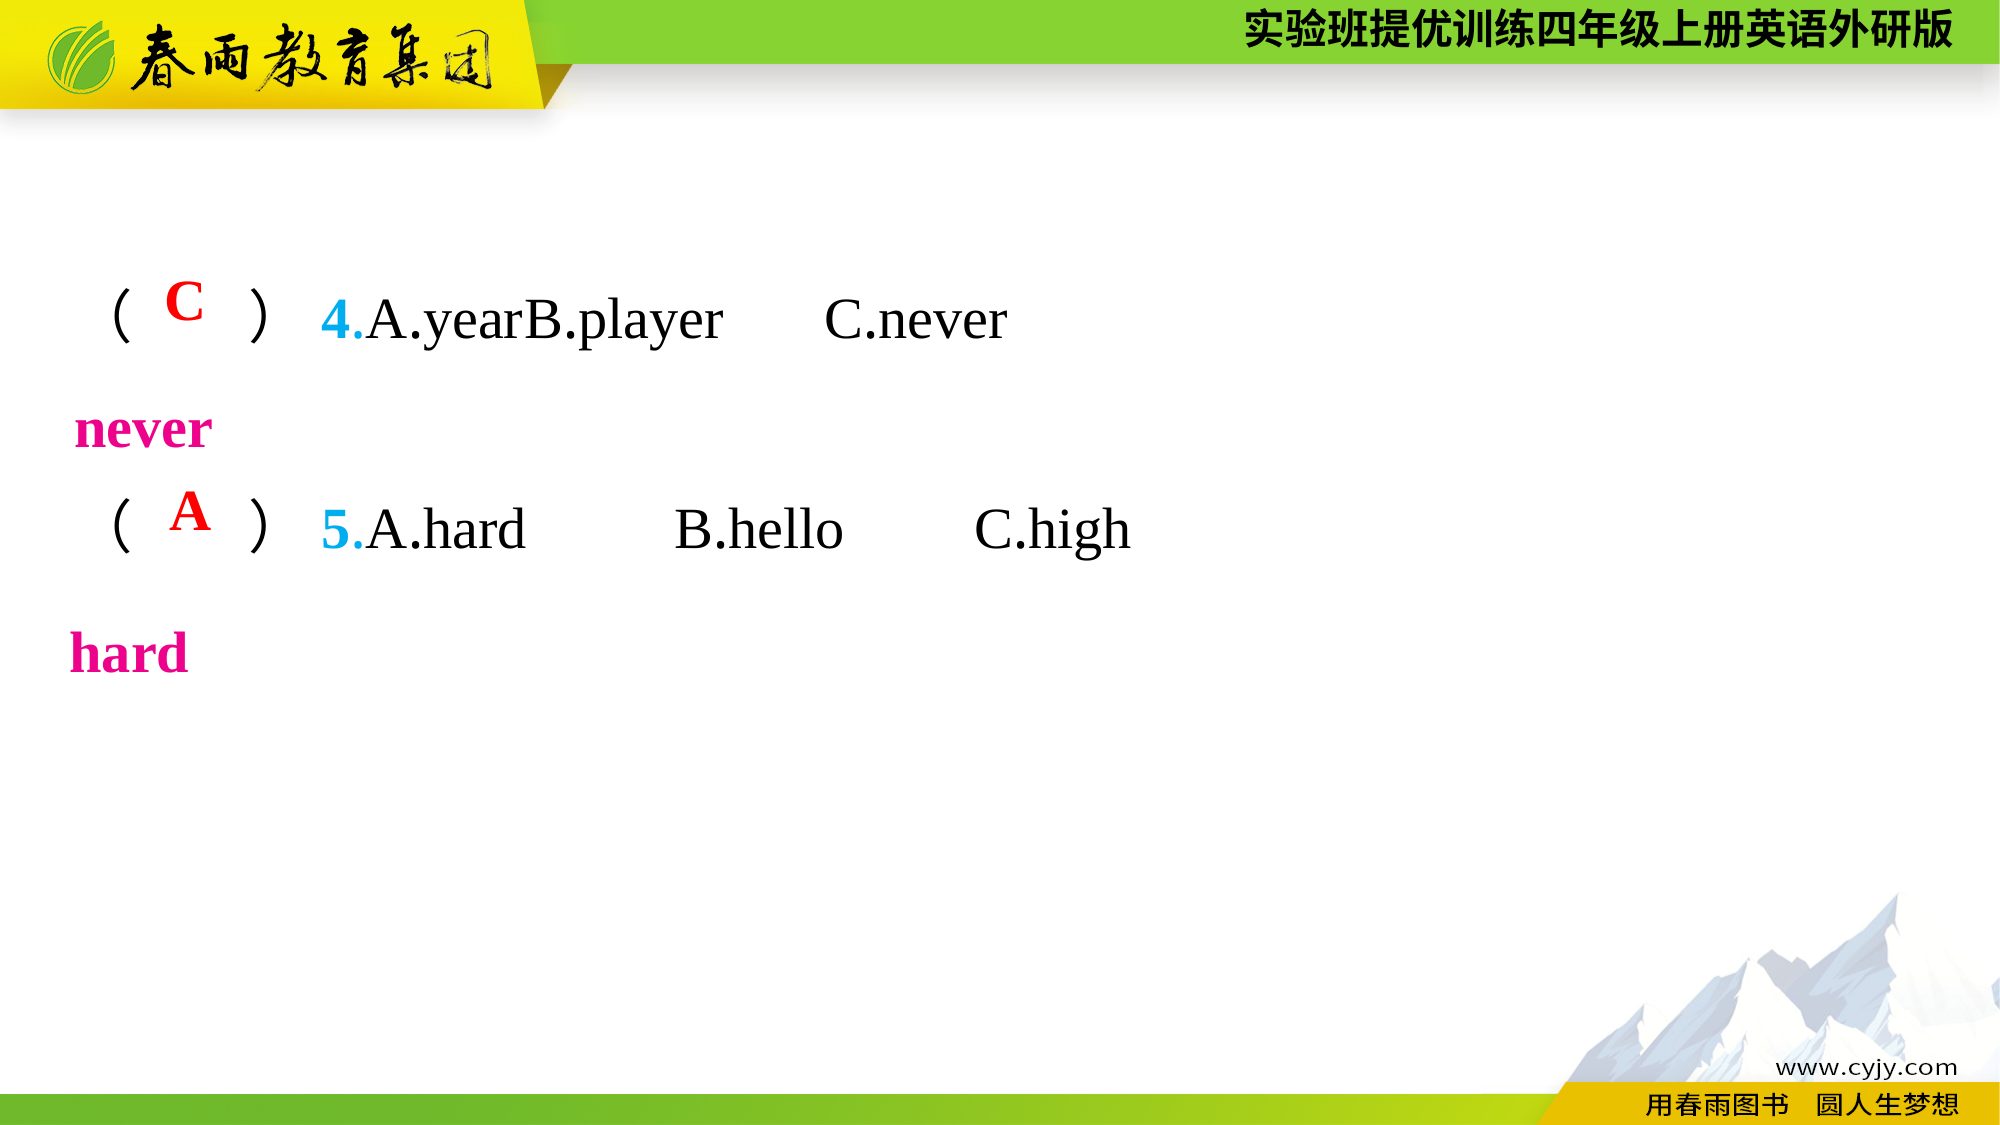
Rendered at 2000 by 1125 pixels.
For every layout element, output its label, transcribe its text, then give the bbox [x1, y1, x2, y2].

text_box never [59, 346, 1944, 467]
list （ ）4.A.year B.player C.never （ ）5.A.hard B.hello C.high [59, 467, 1944, 571]
picture [0, 0, 2000, 1125]
text_box A [154, 465, 227, 550]
text_box C [149, 254, 222, 340]
text_box hard [54, 572, 1939, 693]
list （ ）4.A.year B.player C.never （ ）5.A.hard B.hello C.high [59, 237, 1944, 346]
